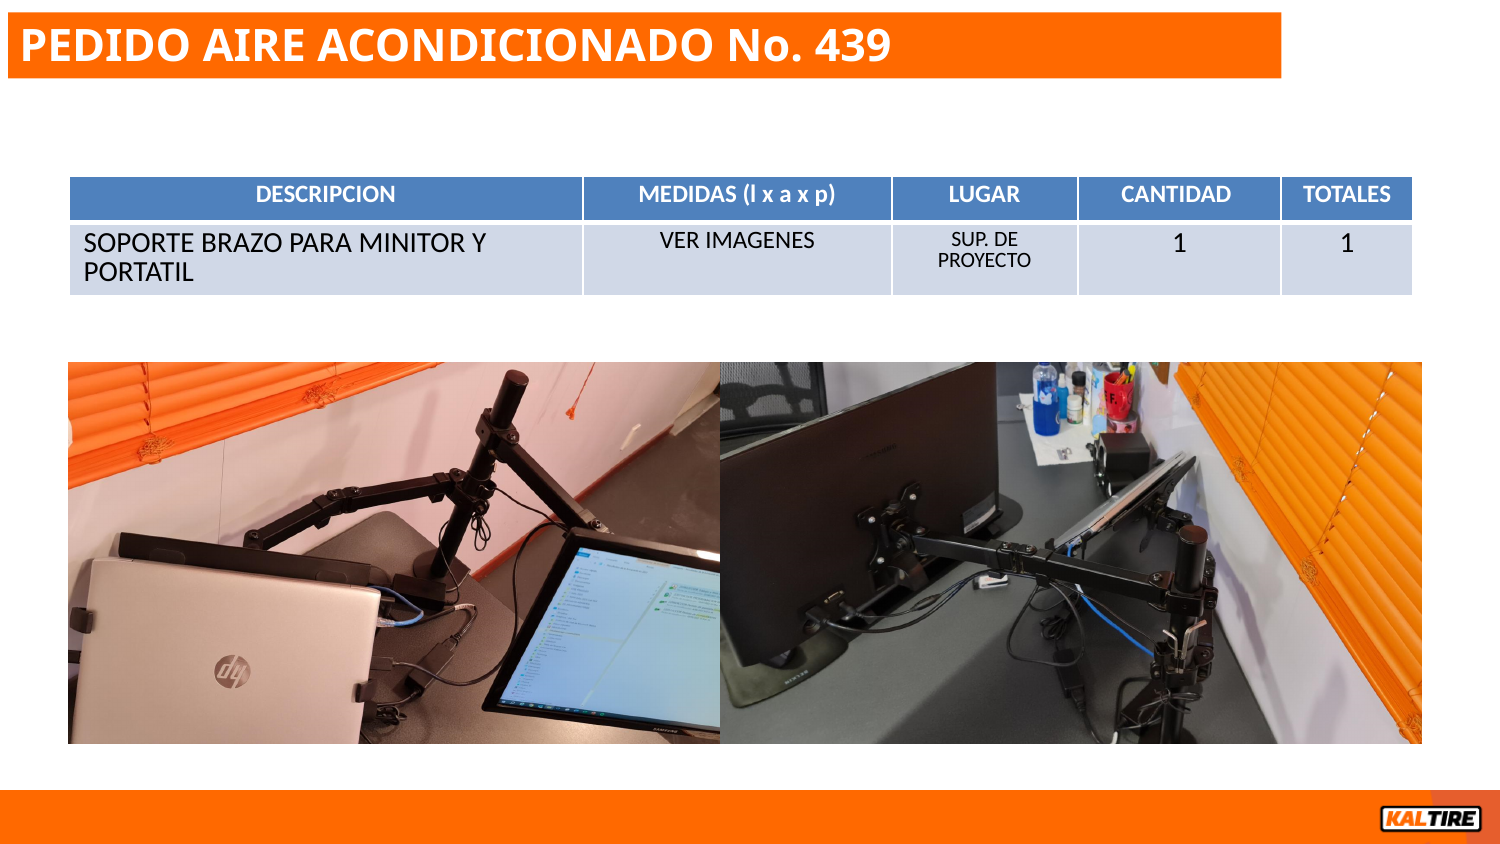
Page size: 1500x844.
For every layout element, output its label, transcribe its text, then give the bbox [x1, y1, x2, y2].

table_header LUGAR [893, 177, 1077, 220]
picture [0, 790, 1500, 844]
text_box PEDIDO AIRE ACONDICIONADO No. 439 [8, 12, 1282, 79]
table_cell VER IMAGENES [584, 225, 891, 295]
table_header CANTIDAD [1079, 177, 1280, 220]
table_header DESCRIPCION [70, 177, 582, 220]
picture [68, 362, 1422, 744]
table_cell SUP. DE PROYECTO [893, 225, 1077, 295]
table_header TOTALES [1282, 177, 1412, 220]
table_header MEDIDAS (l x a x p) [584, 177, 891, 220]
table_cell 1 [1079, 225, 1280, 295]
table_cell 1 [1282, 225, 1412, 295]
table_cell SOPORTE BRAZO PARA MINITOR Y PORTATIL [70, 225, 582, 295]
